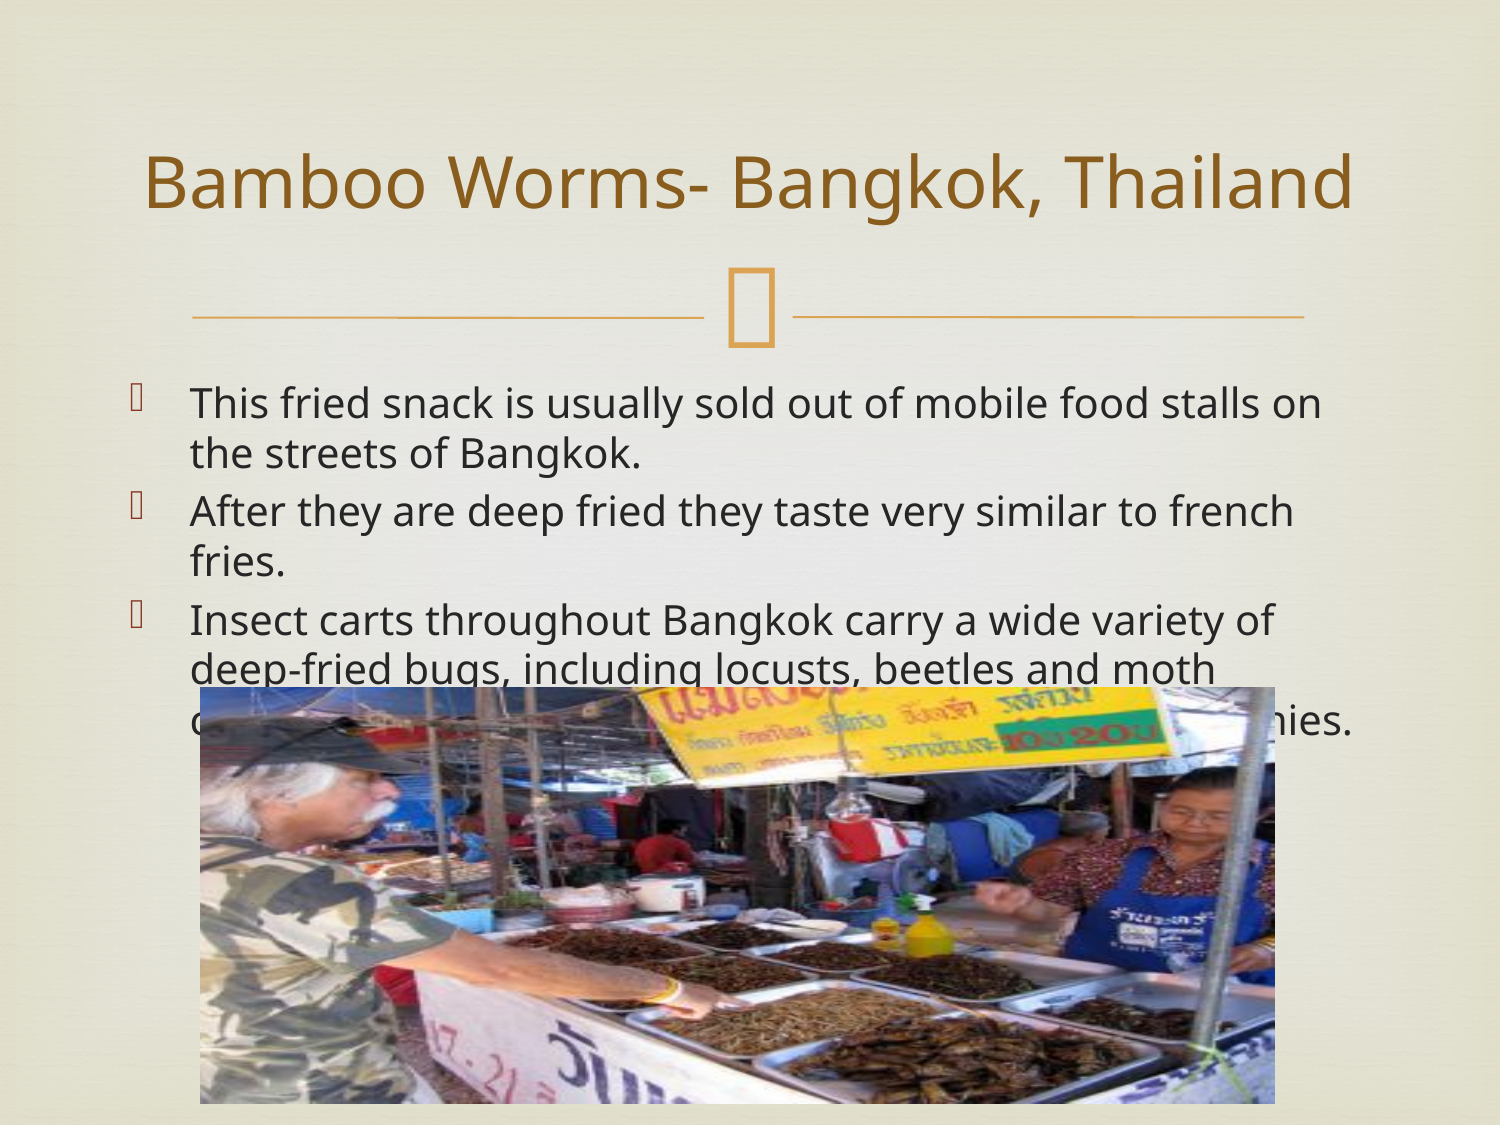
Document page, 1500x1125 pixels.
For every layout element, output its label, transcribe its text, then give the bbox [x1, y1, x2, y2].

list This fried snack is usually sold out of mobile food stalls on the streets of Bangkok. After they are deep fried they taste very similar to french fries. Insect carts throughout Bangkok carry a wide variety of deep-fried bugs, including locusts, beetles and moth chrysalides, and are common late-night drunken munchies. [114, 368, 1386, 1005]
picture [199, 686, 1276, 1105]
title Bamboo Worms- Bangkok, Thailand [112, 93, 1386, 267]
